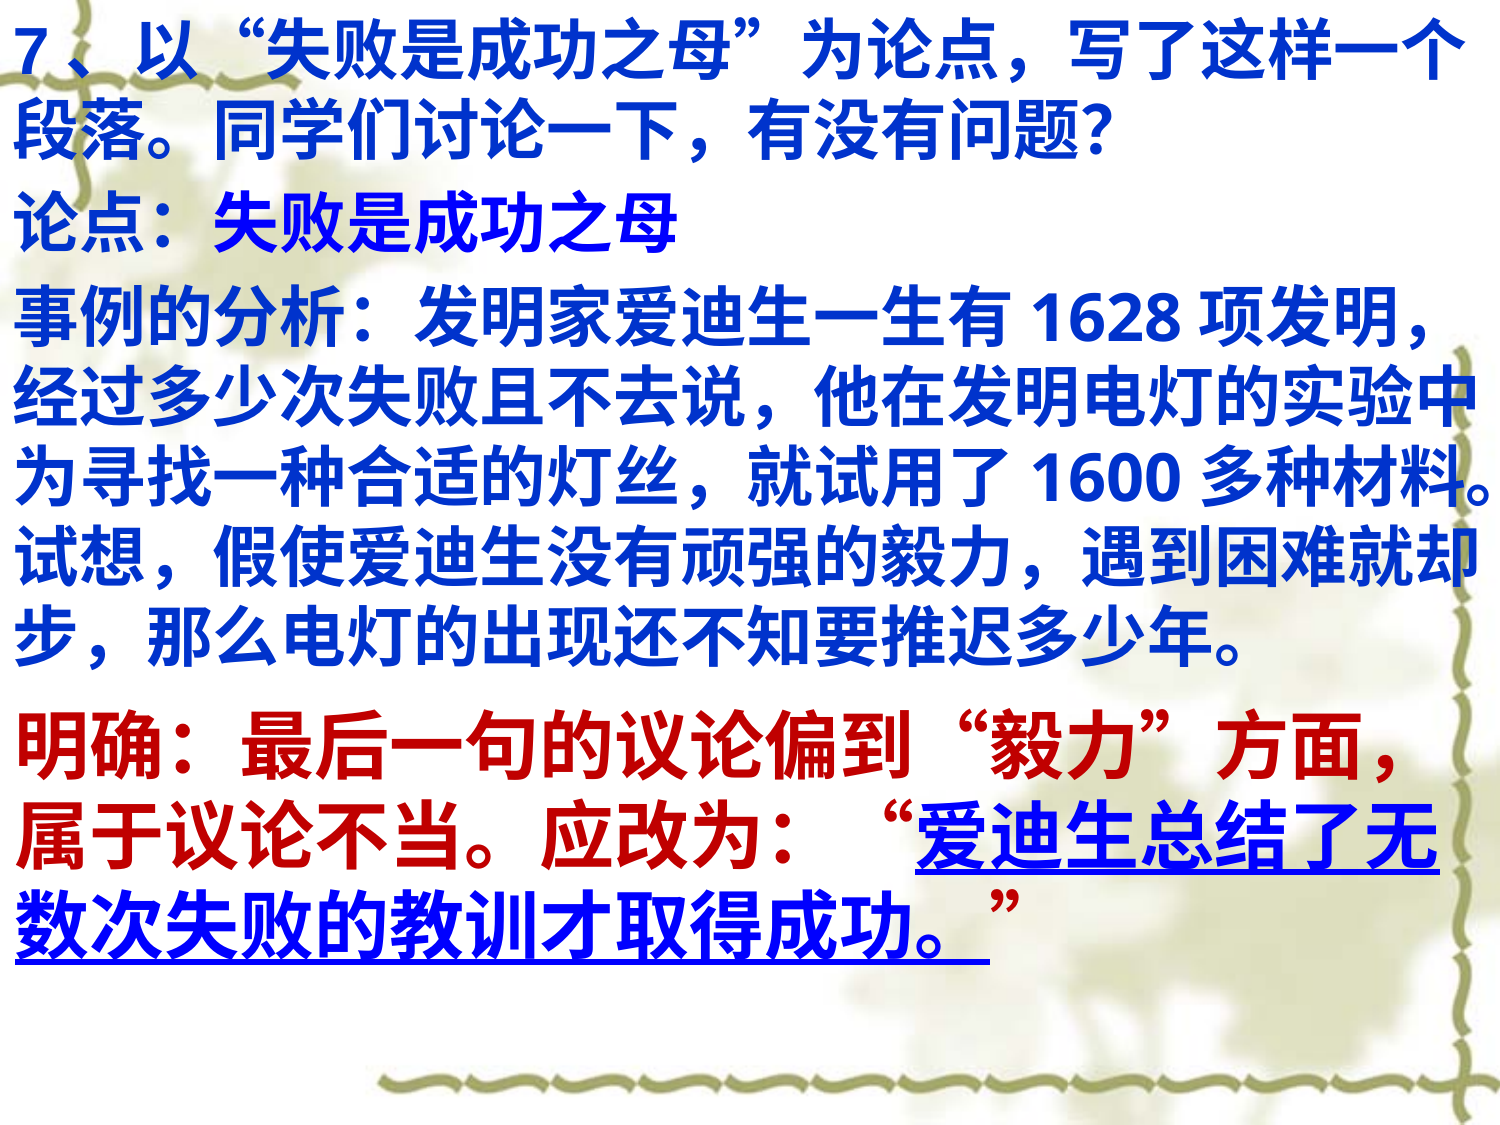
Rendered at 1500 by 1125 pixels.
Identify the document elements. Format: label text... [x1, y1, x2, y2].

text_box 明确：最后一句的议论偏到“毅力”方面，属于议论不当。应改为：“爱迪生总结了无数次失败的教训才取得成功。” [0, 691, 1500, 977]
picture [0, 977, 1500, 1125]
list 7、以“失败是成功之母”为论点，写了这样一个段落。同学们讨论一下，有没有问题？ 论点：失败是成功之母 事例的分析：发明家爱迪生一生有1628项发明，经过多少次失败且不去说，他在发明电灯的实验中为寻找一种合适的灯丝，就试用了1600多种材料。试想，假使爱迪生没有顽强的毅力，遇到困难就却步，那么电灯的出现还不知要推迟多少年。 [0, 0, 1500, 691]
